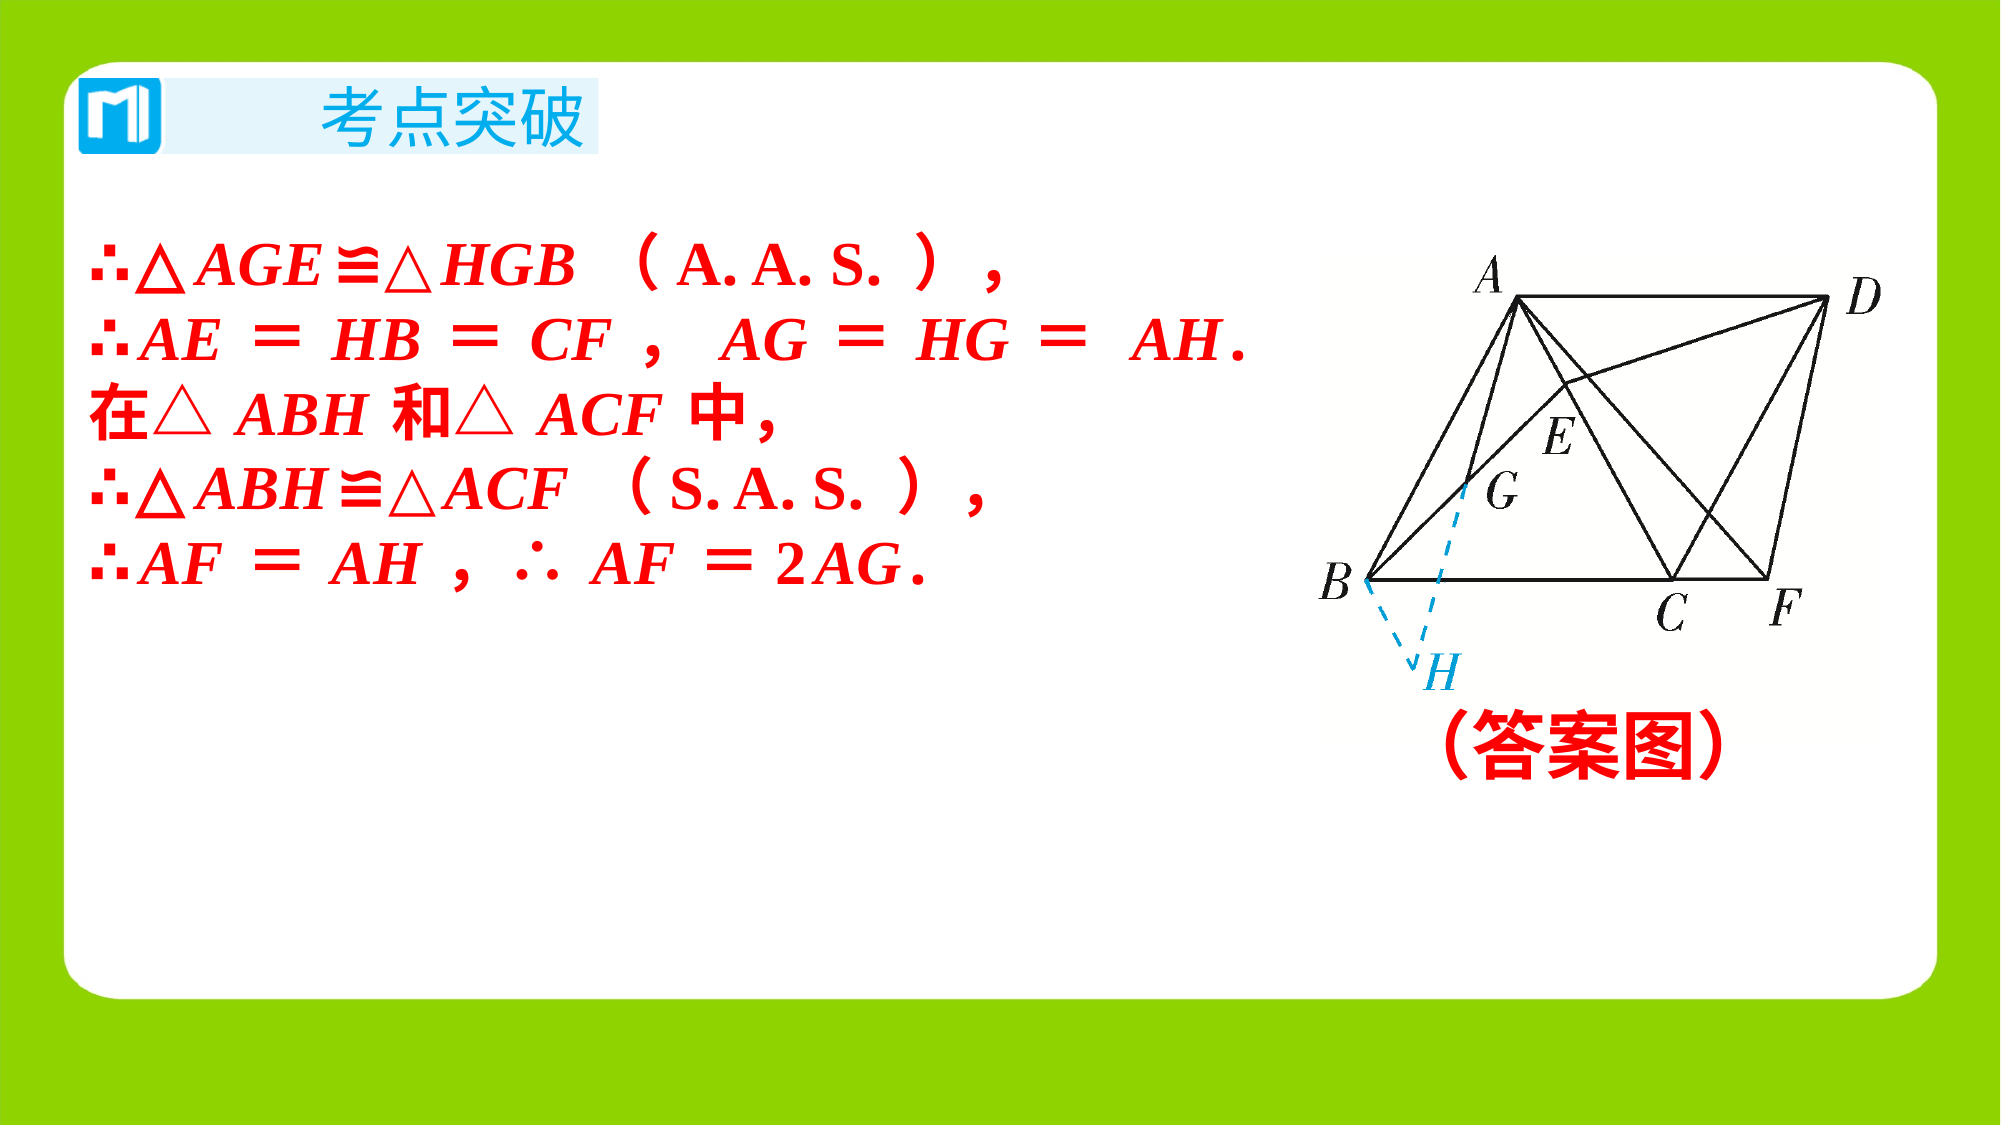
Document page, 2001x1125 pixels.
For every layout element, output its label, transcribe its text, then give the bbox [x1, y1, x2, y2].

picture [0, 0, 2001, 1125]
text_box （答案图） [1318, 744, 1775, 790]
